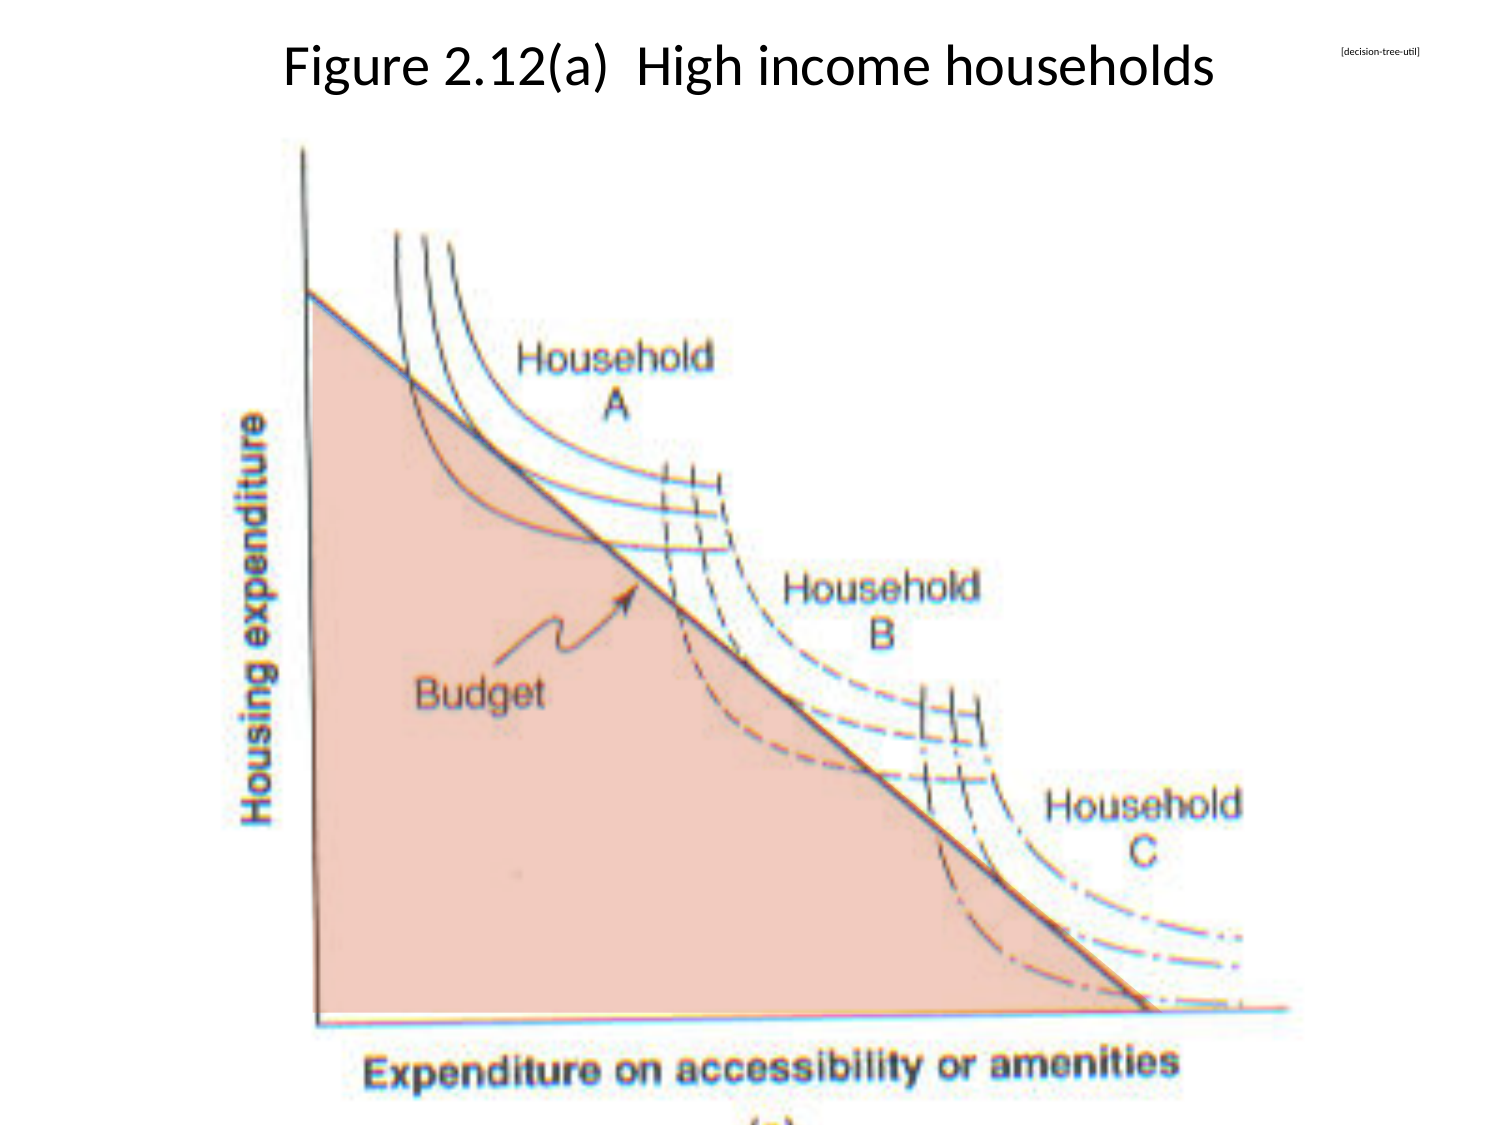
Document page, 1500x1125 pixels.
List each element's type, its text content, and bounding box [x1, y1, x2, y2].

text_box [decision-tree-util] [1326, 37, 1436, 65]
picture [174, 115, 1332, 1125]
title Figure 2.12(a) High income households [75, 0, 1425, 125]
